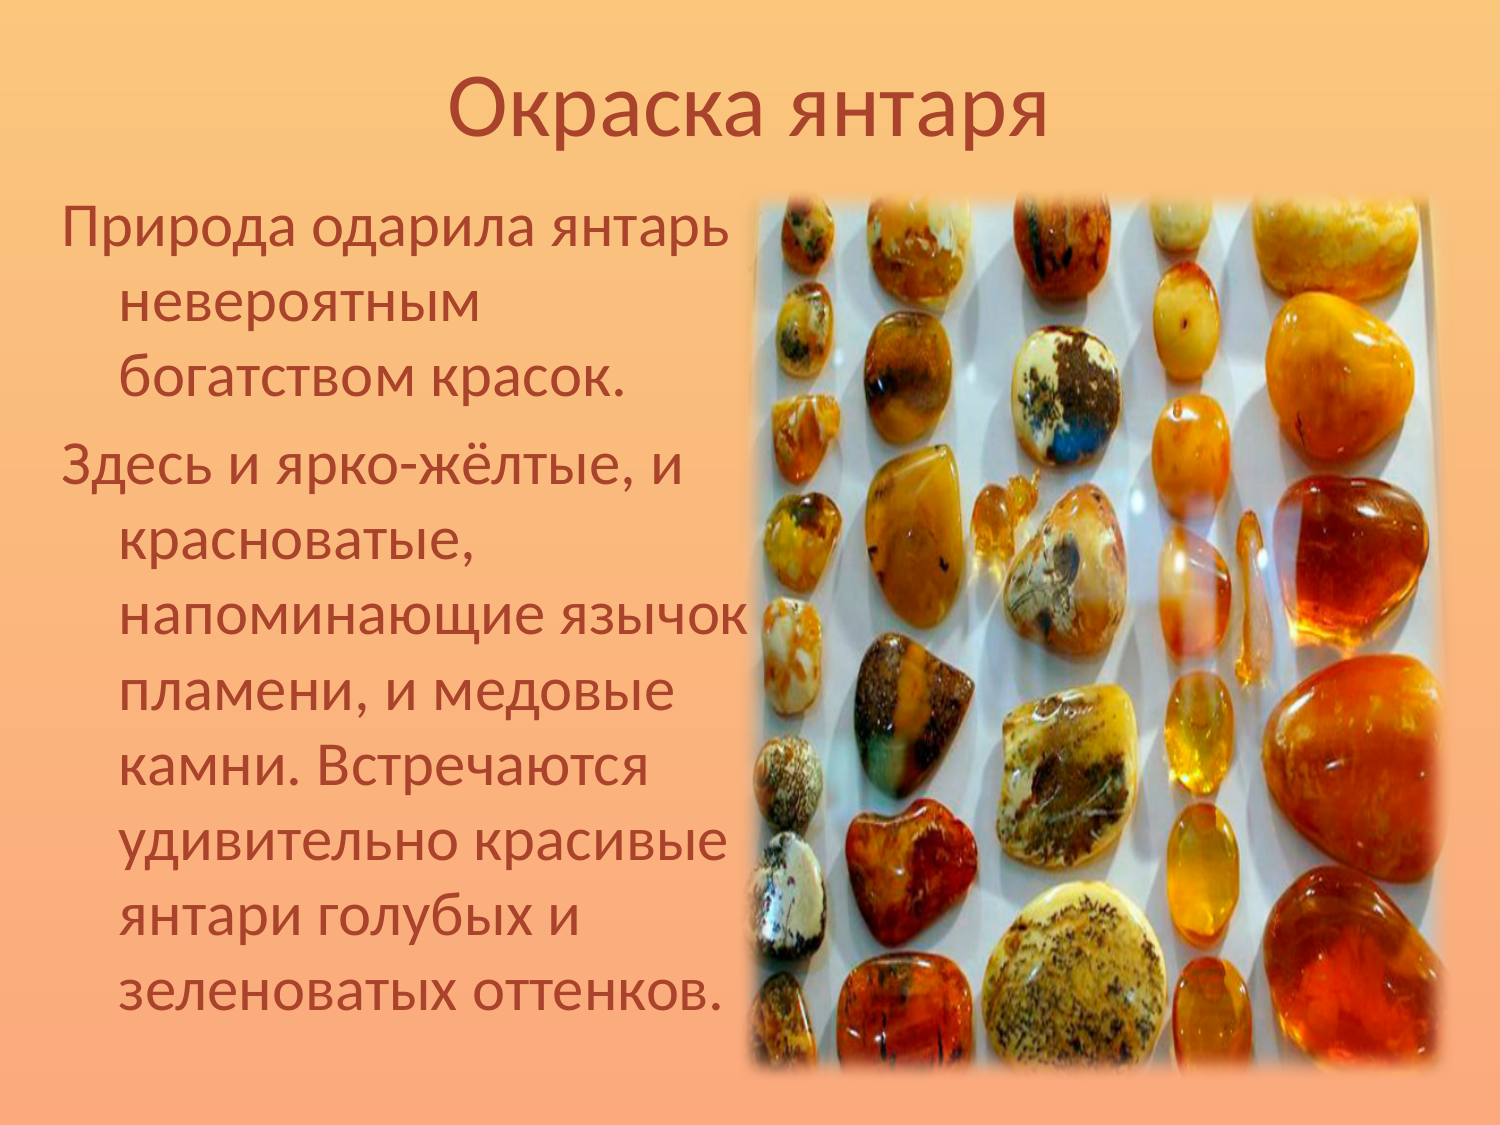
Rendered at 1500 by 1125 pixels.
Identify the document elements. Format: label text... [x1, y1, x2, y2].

picture [738, 187, 1454, 1083]
title Окраска янтаря [75, 0, 1425, 185]
list Природа одарила янтарь невероятным богатством красок. Здесь и ярко-жёлтые, и красноватые, напоминающие язычок пламени, и медовые камни. Встречаются удивительно красивые янтари голубых и зеленоватых оттенков. [46, 175, 786, 1043]
